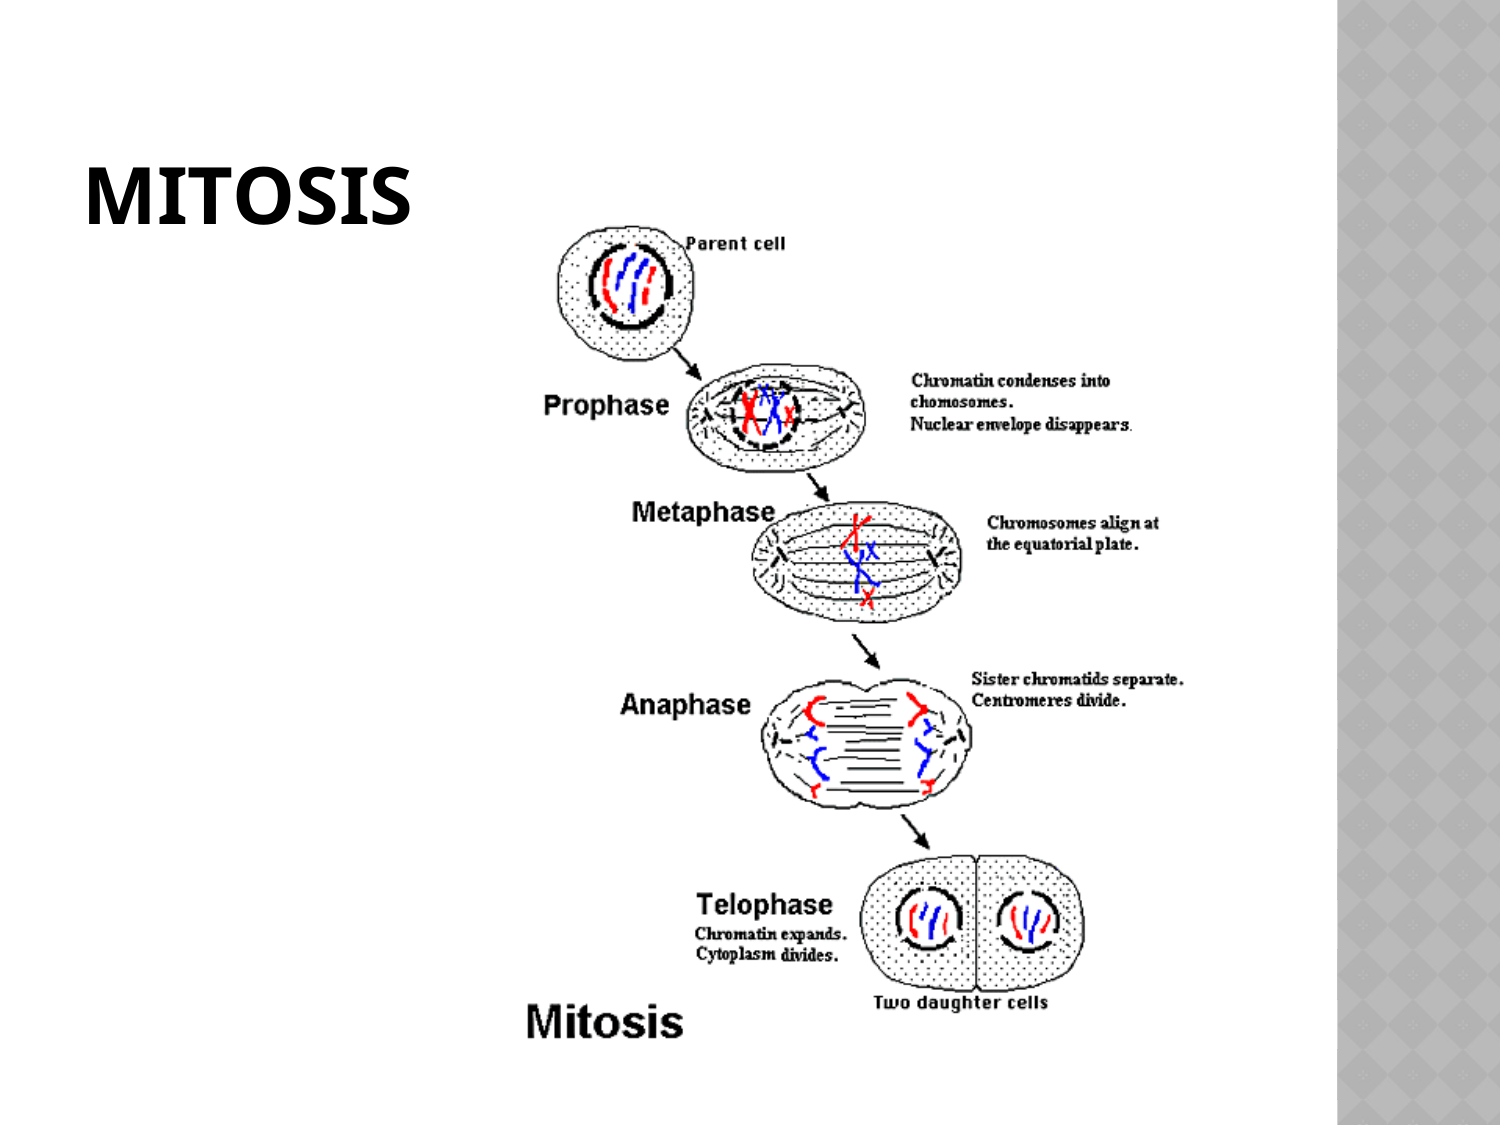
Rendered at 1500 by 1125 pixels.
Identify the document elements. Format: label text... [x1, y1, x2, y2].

picture [499, 212, 1204, 1054]
title mitosis [75, 52, 1263, 240]
